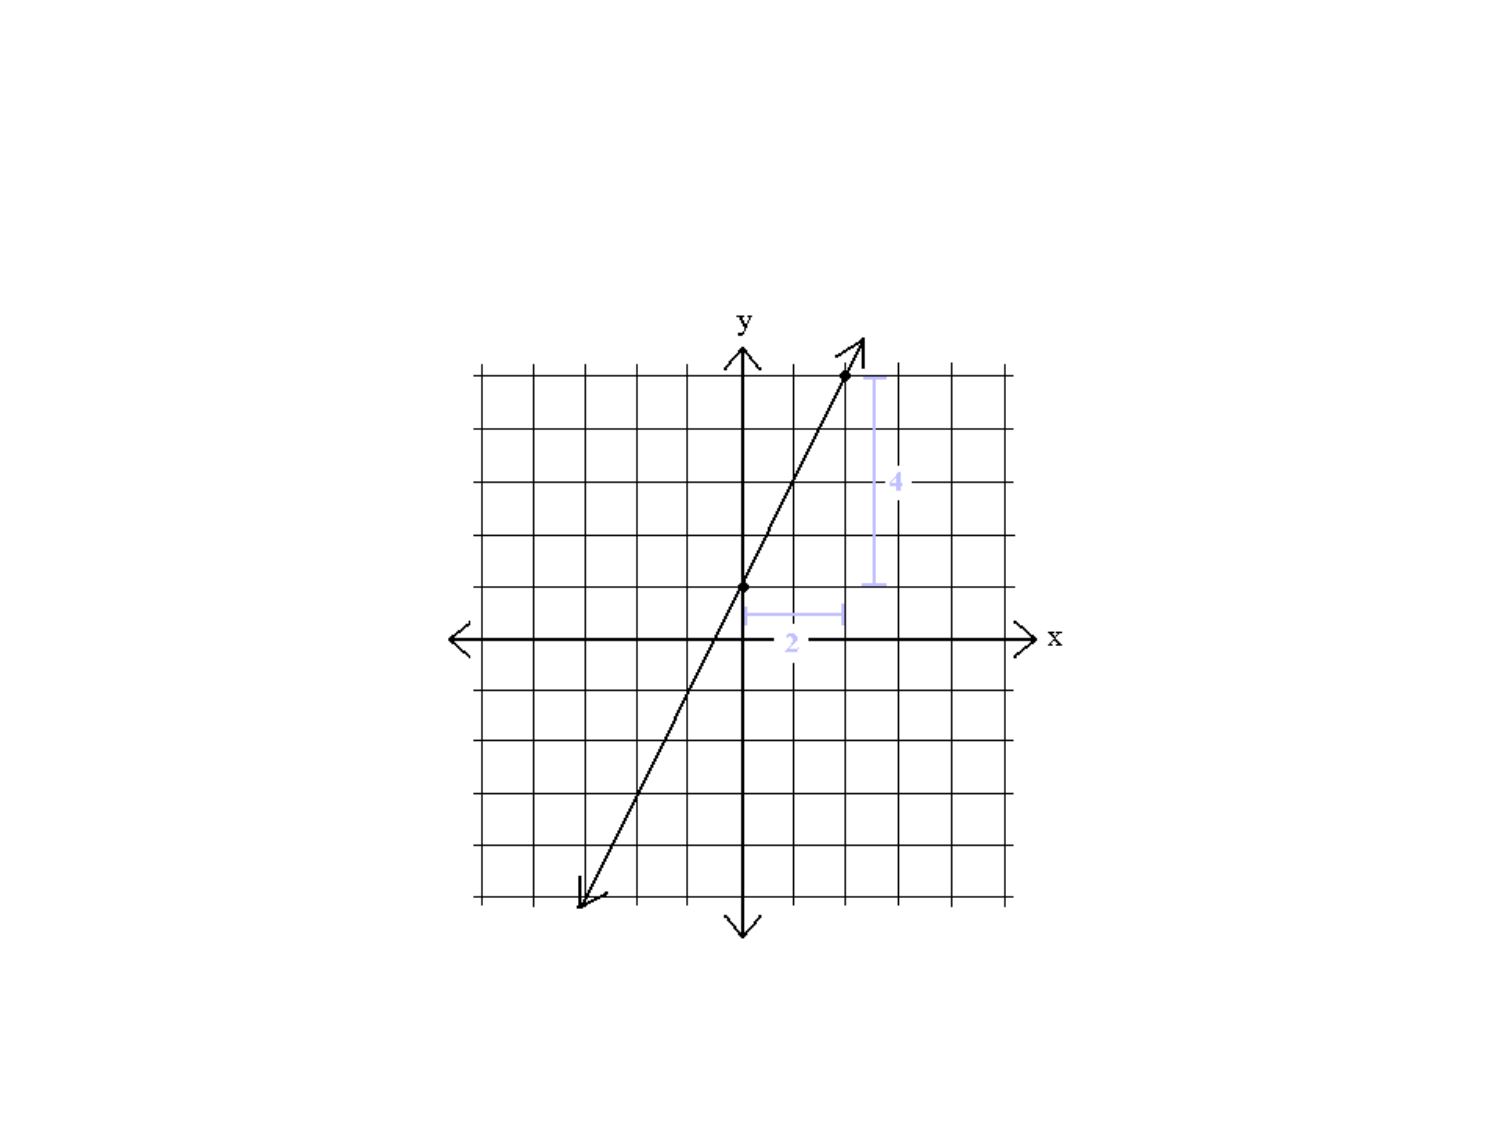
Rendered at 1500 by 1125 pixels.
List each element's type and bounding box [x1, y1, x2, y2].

list [375, 272, 1125, 995]
